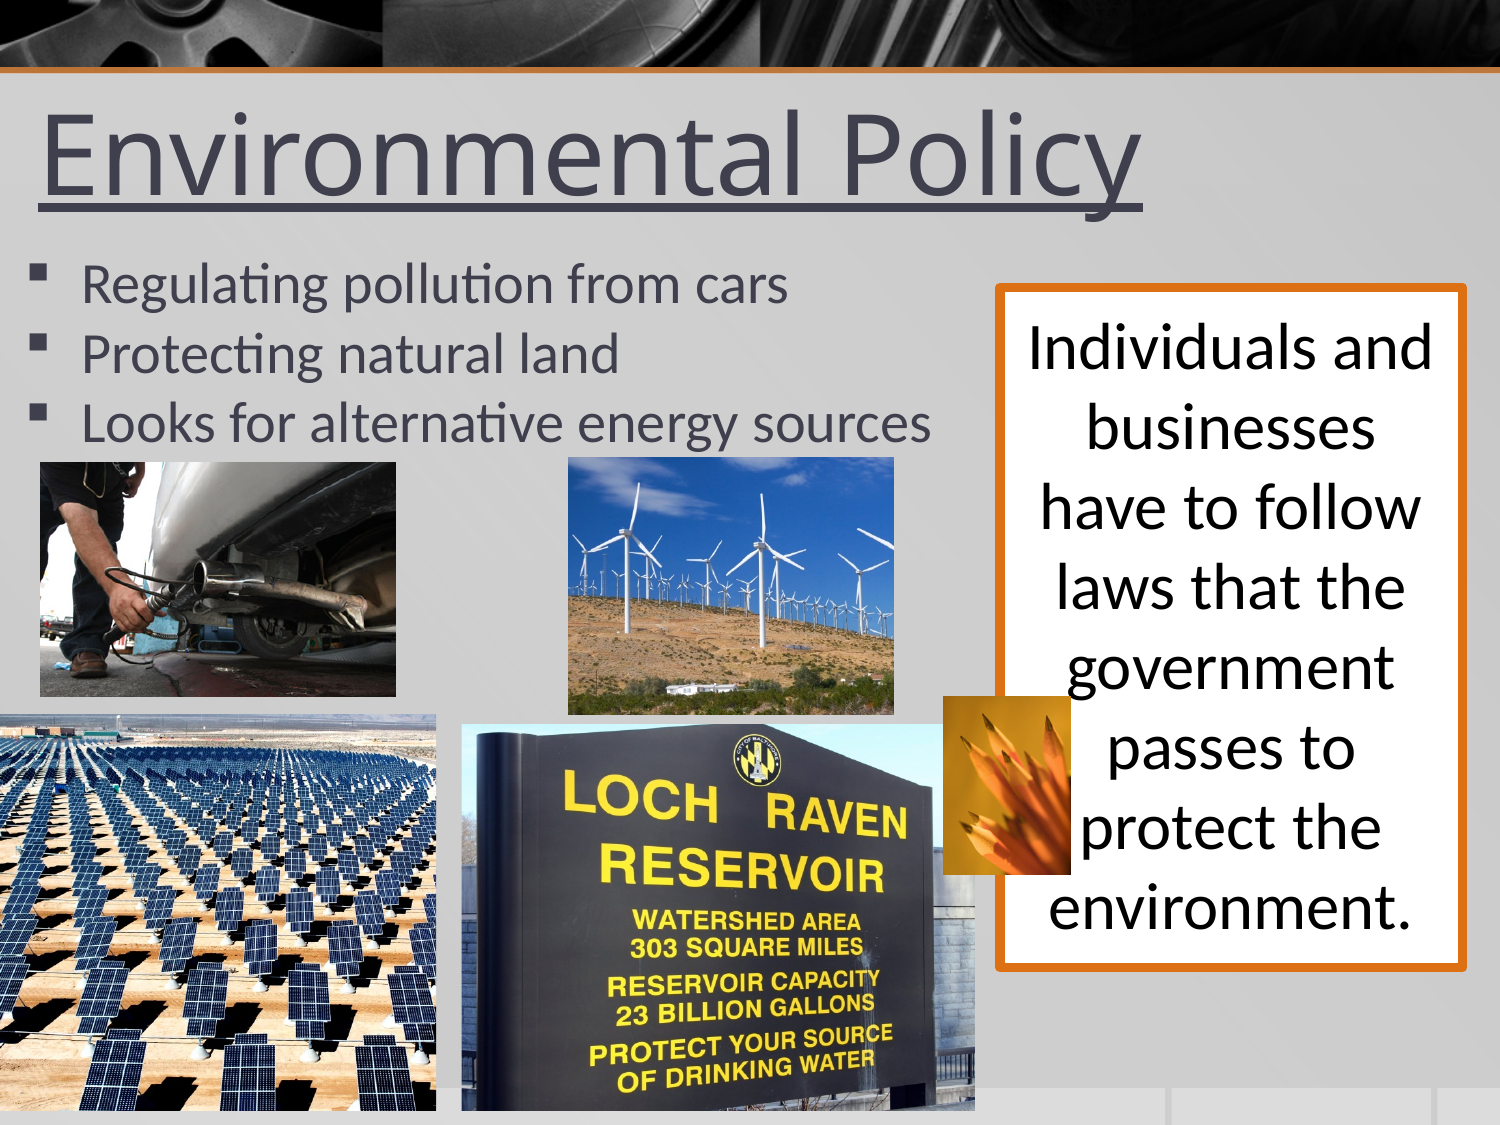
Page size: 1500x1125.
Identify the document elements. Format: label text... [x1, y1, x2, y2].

picture [0, 714, 437, 1111]
picture [40, 462, 396, 698]
list Individuals and businesses have to follow laws that the government passes to protect the environment. [999, 286, 1464, 969]
picture [461, 696, 1071, 1111]
picture [0, 0, 1500, 67]
picture [567, 457, 895, 715]
title Environmental Policy [37, 75, 1350, 225]
text_box Regulating pollution from cars Protecting natural land Looks for alternative energy sources [24, 237, 988, 475]
